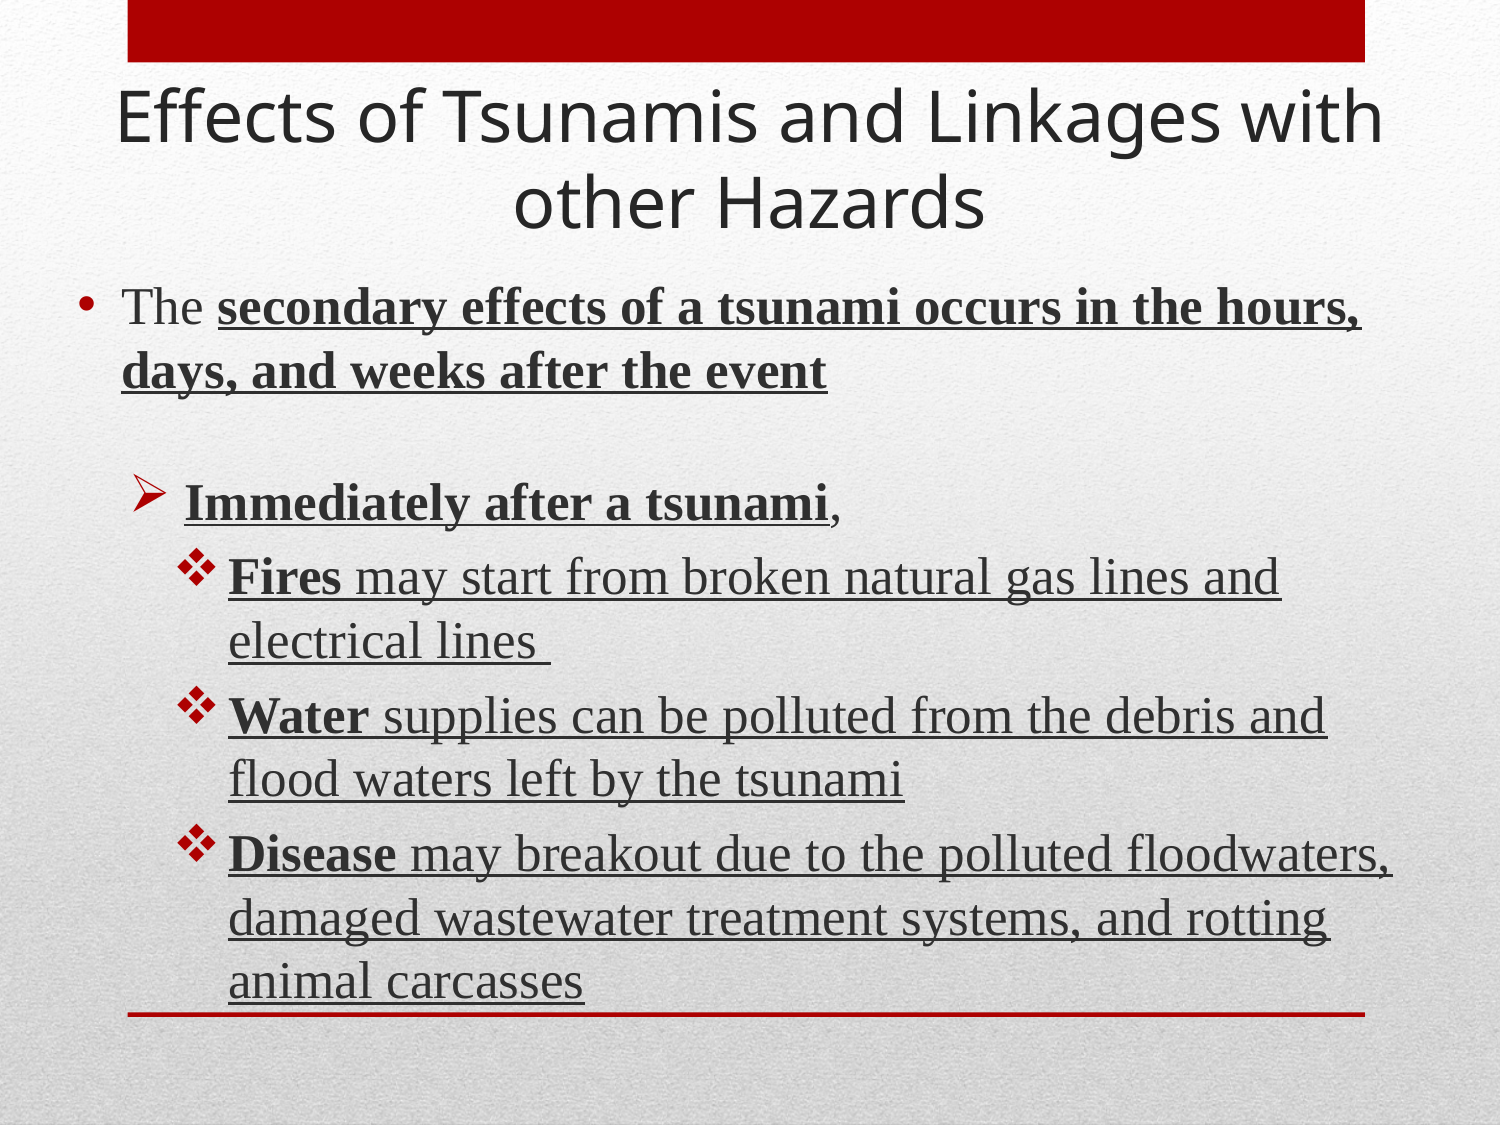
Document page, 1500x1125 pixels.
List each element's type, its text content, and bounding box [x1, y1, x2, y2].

list The secondary effects of a tsunami occurs in the hours, days, and weeks after the event Immediately after a tsunami, Fires may start from broken natural gas lines and electrical lines Water supplies can be polluted from the debris and flood waters left by the tsunami Disease may breakout due to the polluted floodwaters, damaged wastewater treatment systems, and rotting animal carcasses [62, 262, 1463, 1019]
title Effects of Tsunamis and Linkages with other Hazards [0, 62, 1500, 250]
